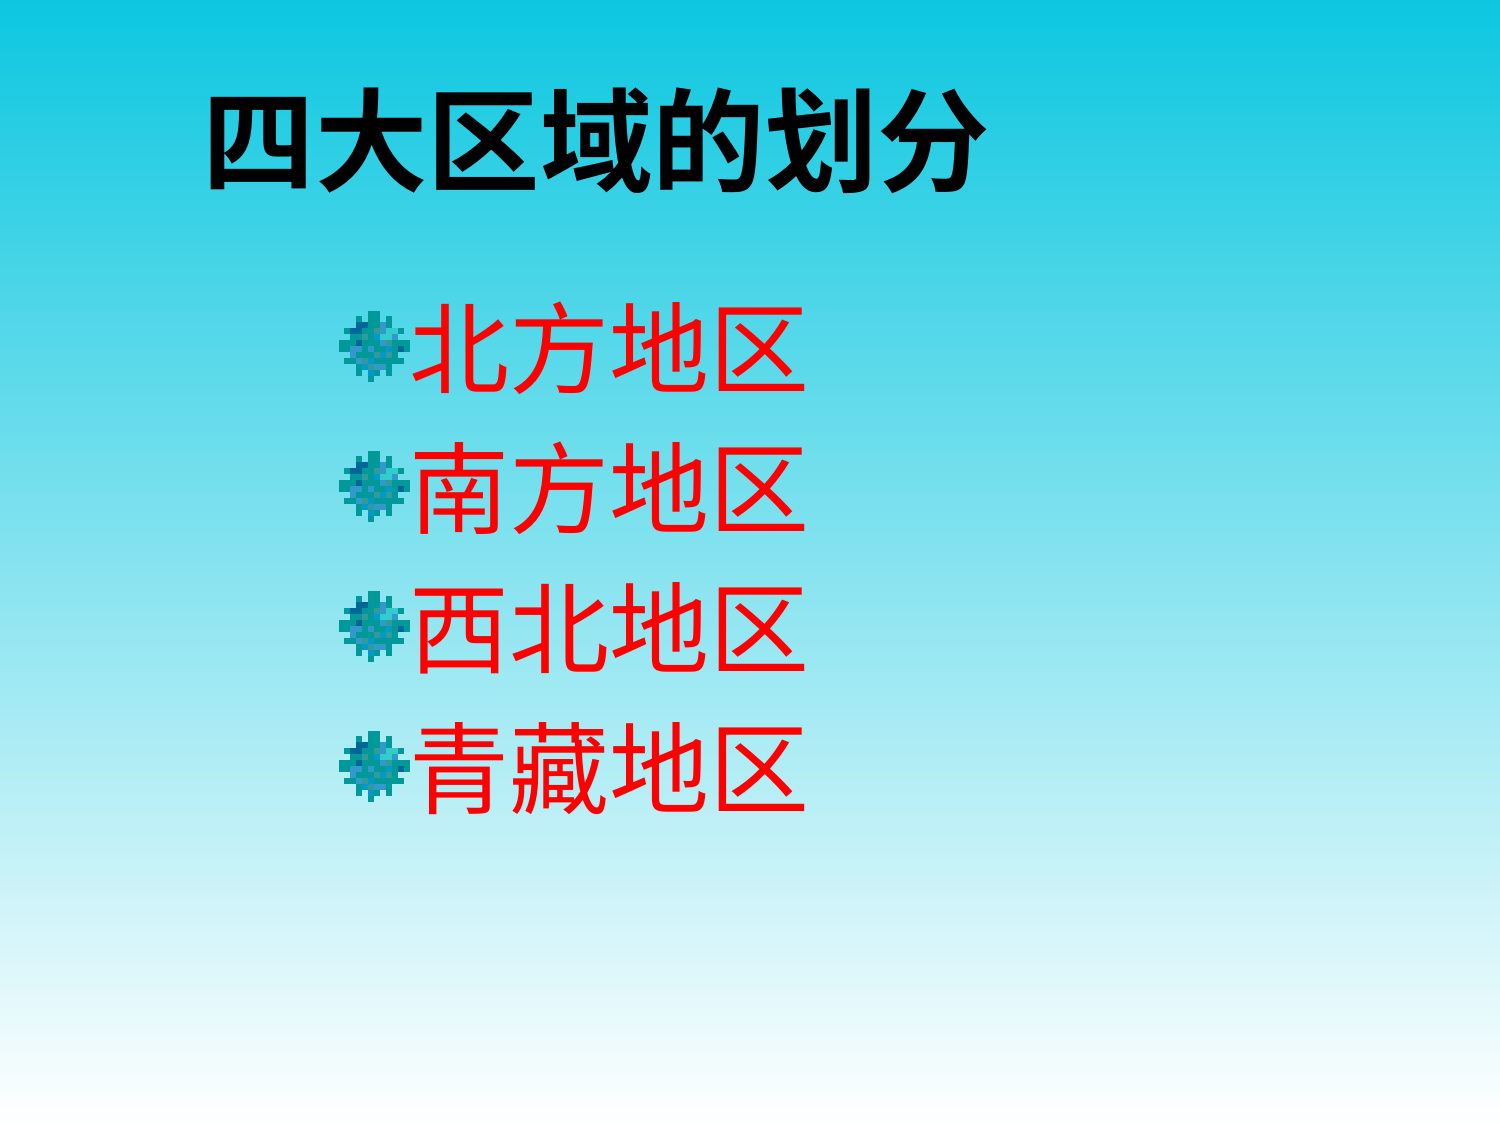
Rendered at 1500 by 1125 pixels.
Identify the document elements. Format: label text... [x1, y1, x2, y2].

list 北方地区 南方地区 西北地区 青藏地区 [324, 278, 1259, 969]
picture [339, 731, 410, 802]
picture [339, 311, 410, 382]
title 四大区域的划分 [74, 44, 1426, 233]
picture [339, 591, 410, 662]
picture [339, 451, 410, 522]
